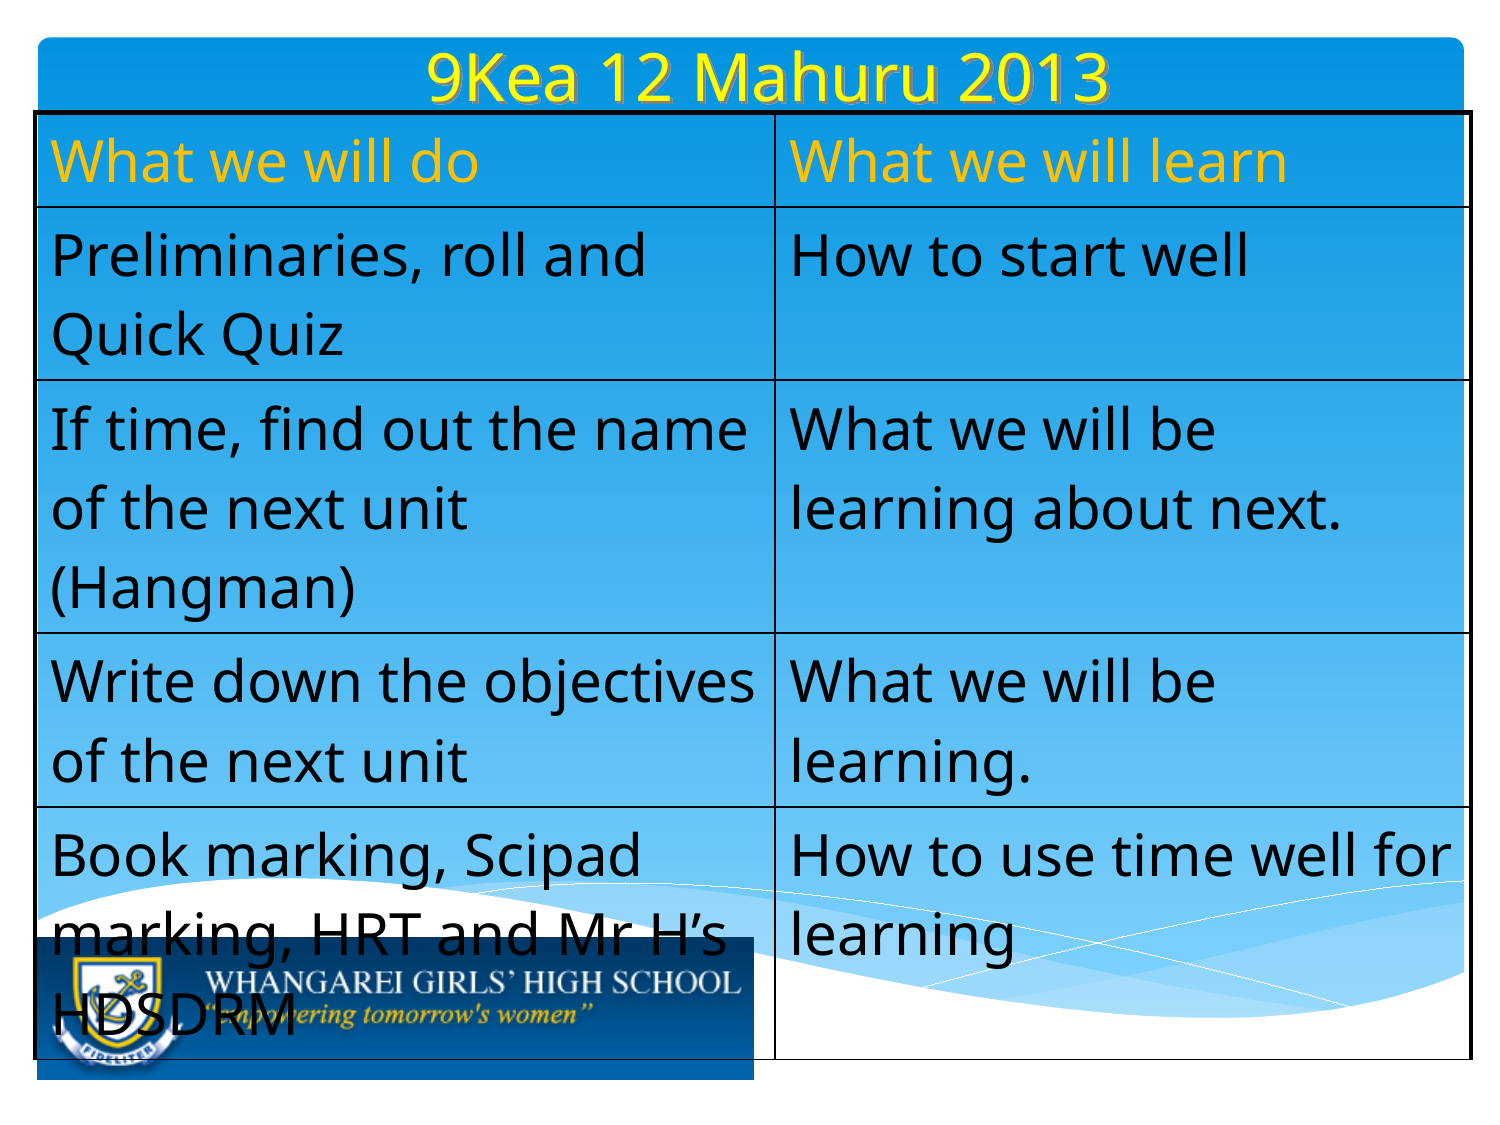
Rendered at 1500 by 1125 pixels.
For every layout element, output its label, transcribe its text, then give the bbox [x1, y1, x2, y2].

table_cell Write down the objectives of the next unit [37, 634, 774, 806]
table_cell What we will be learning about next. [776, 381, 1469, 632]
table_header What we will do [37, 115, 774, 206]
table_cell Book marking, Scipad marking, HRT and Mr H’s HDSDRM [37, 808, 774, 1059]
picture [37, 937, 754, 1080]
table_cell How to start well [776, 208, 1469, 379]
table_header What we will learn [776, 115, 1469, 206]
text_box 9Kea 12 Mahuru 2013 [162, 24, 1375, 110]
table_cell What we will be learning. [776, 634, 1469, 806]
table_cell Preliminaries, roll and Quick Quiz [37, 208, 774, 379]
table_cell How to use time well for learning [776, 808, 1469, 1059]
table_cell If time, find out the name of the next unit (Hangman) [37, 381, 774, 632]
